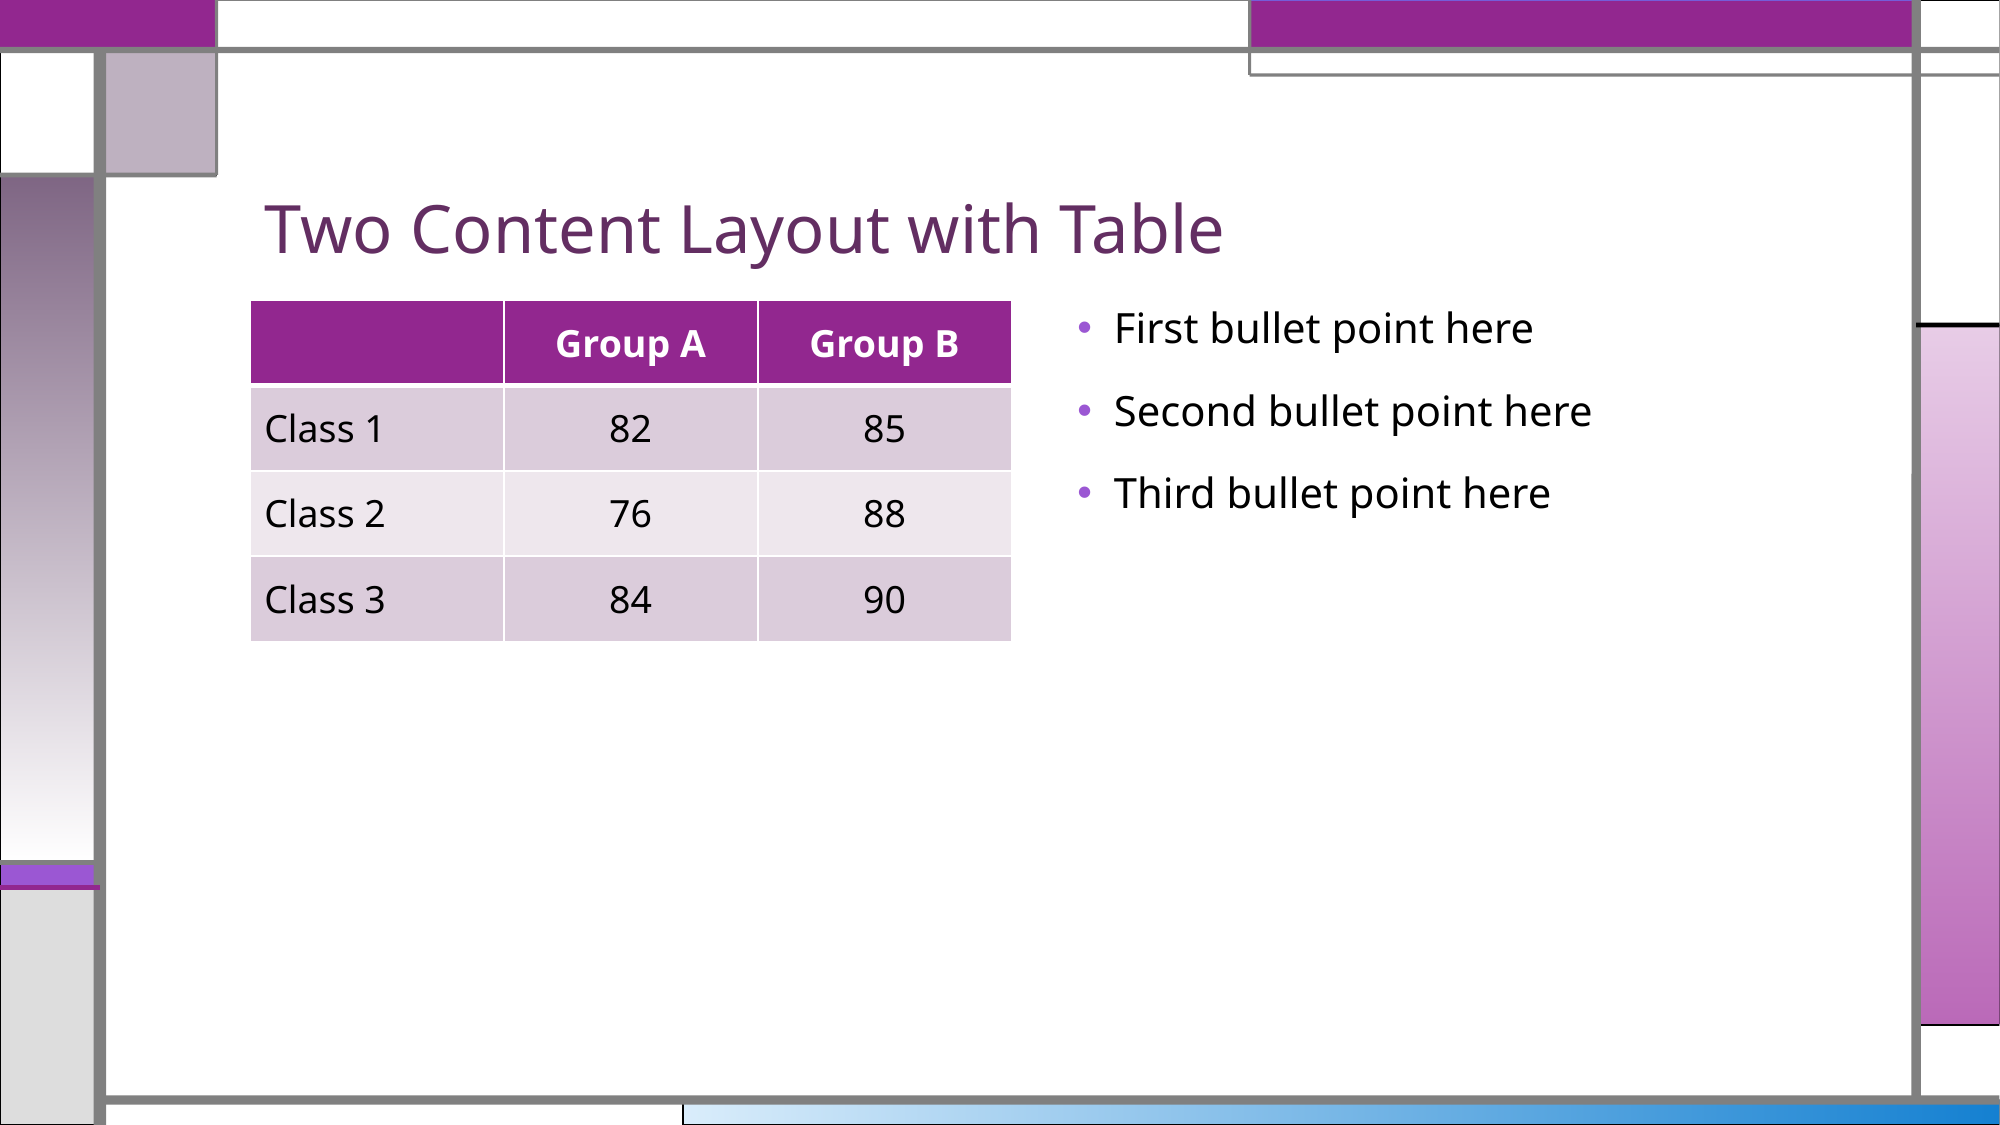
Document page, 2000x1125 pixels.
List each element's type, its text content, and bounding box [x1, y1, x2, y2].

table_cell 76 [505, 472, 757, 555]
table_cell Class 1 [251, 388, 503, 470]
table_header Group A [505, 301, 757, 383]
table_cell 88 [759, 472, 1011, 555]
table_cell 85 [759, 388, 1011, 470]
table_cell 90 [759, 557, 1011, 641]
table_header [251, 301, 503, 383]
list First bullet point here Second bullet point here Third bullet point here [1062, 299, 1825, 988]
table_cell 84 [505, 557, 757, 641]
table_header Group B [759, 301, 1011, 383]
table_cell Class 3 [251, 557, 503, 641]
table_cell Class 2 [251, 472, 503, 555]
table_cell 82 [505, 388, 757, 470]
title Two Content Layout with Table [249, 87, 1825, 275]
